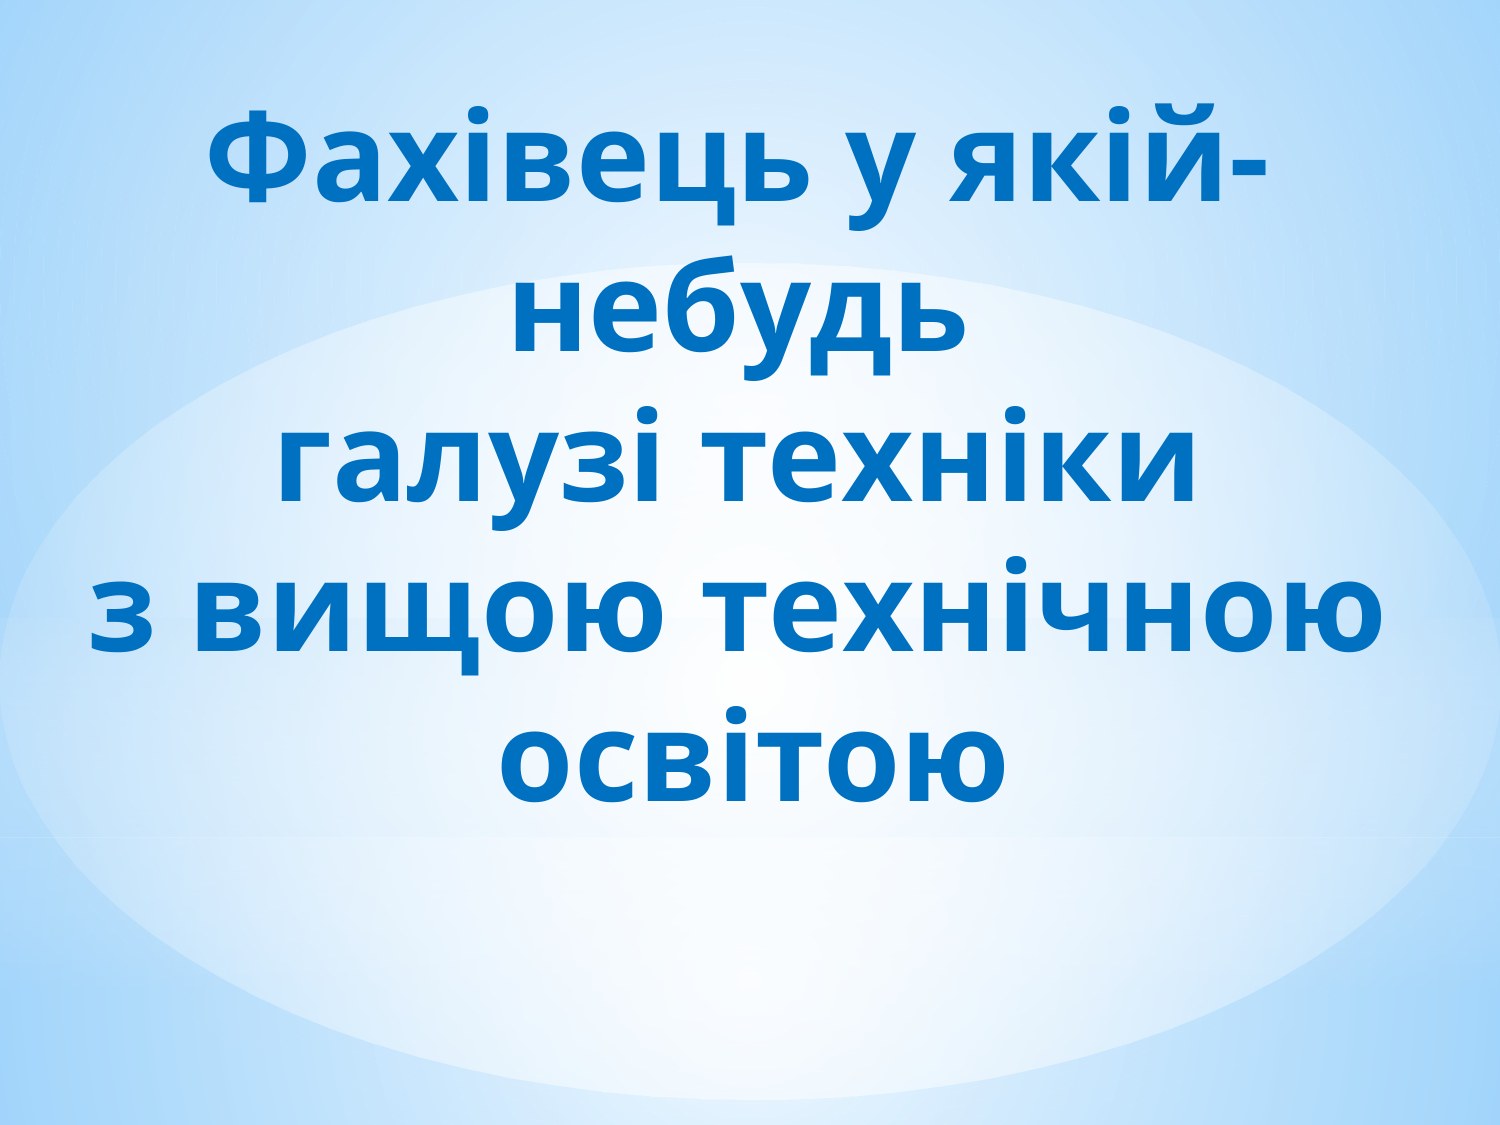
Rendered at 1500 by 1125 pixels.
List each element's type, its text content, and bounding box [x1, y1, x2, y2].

text_box Фахівець у якій-небудь галузі техніки з вищою технічною освітою [29, 69, 1446, 835]
